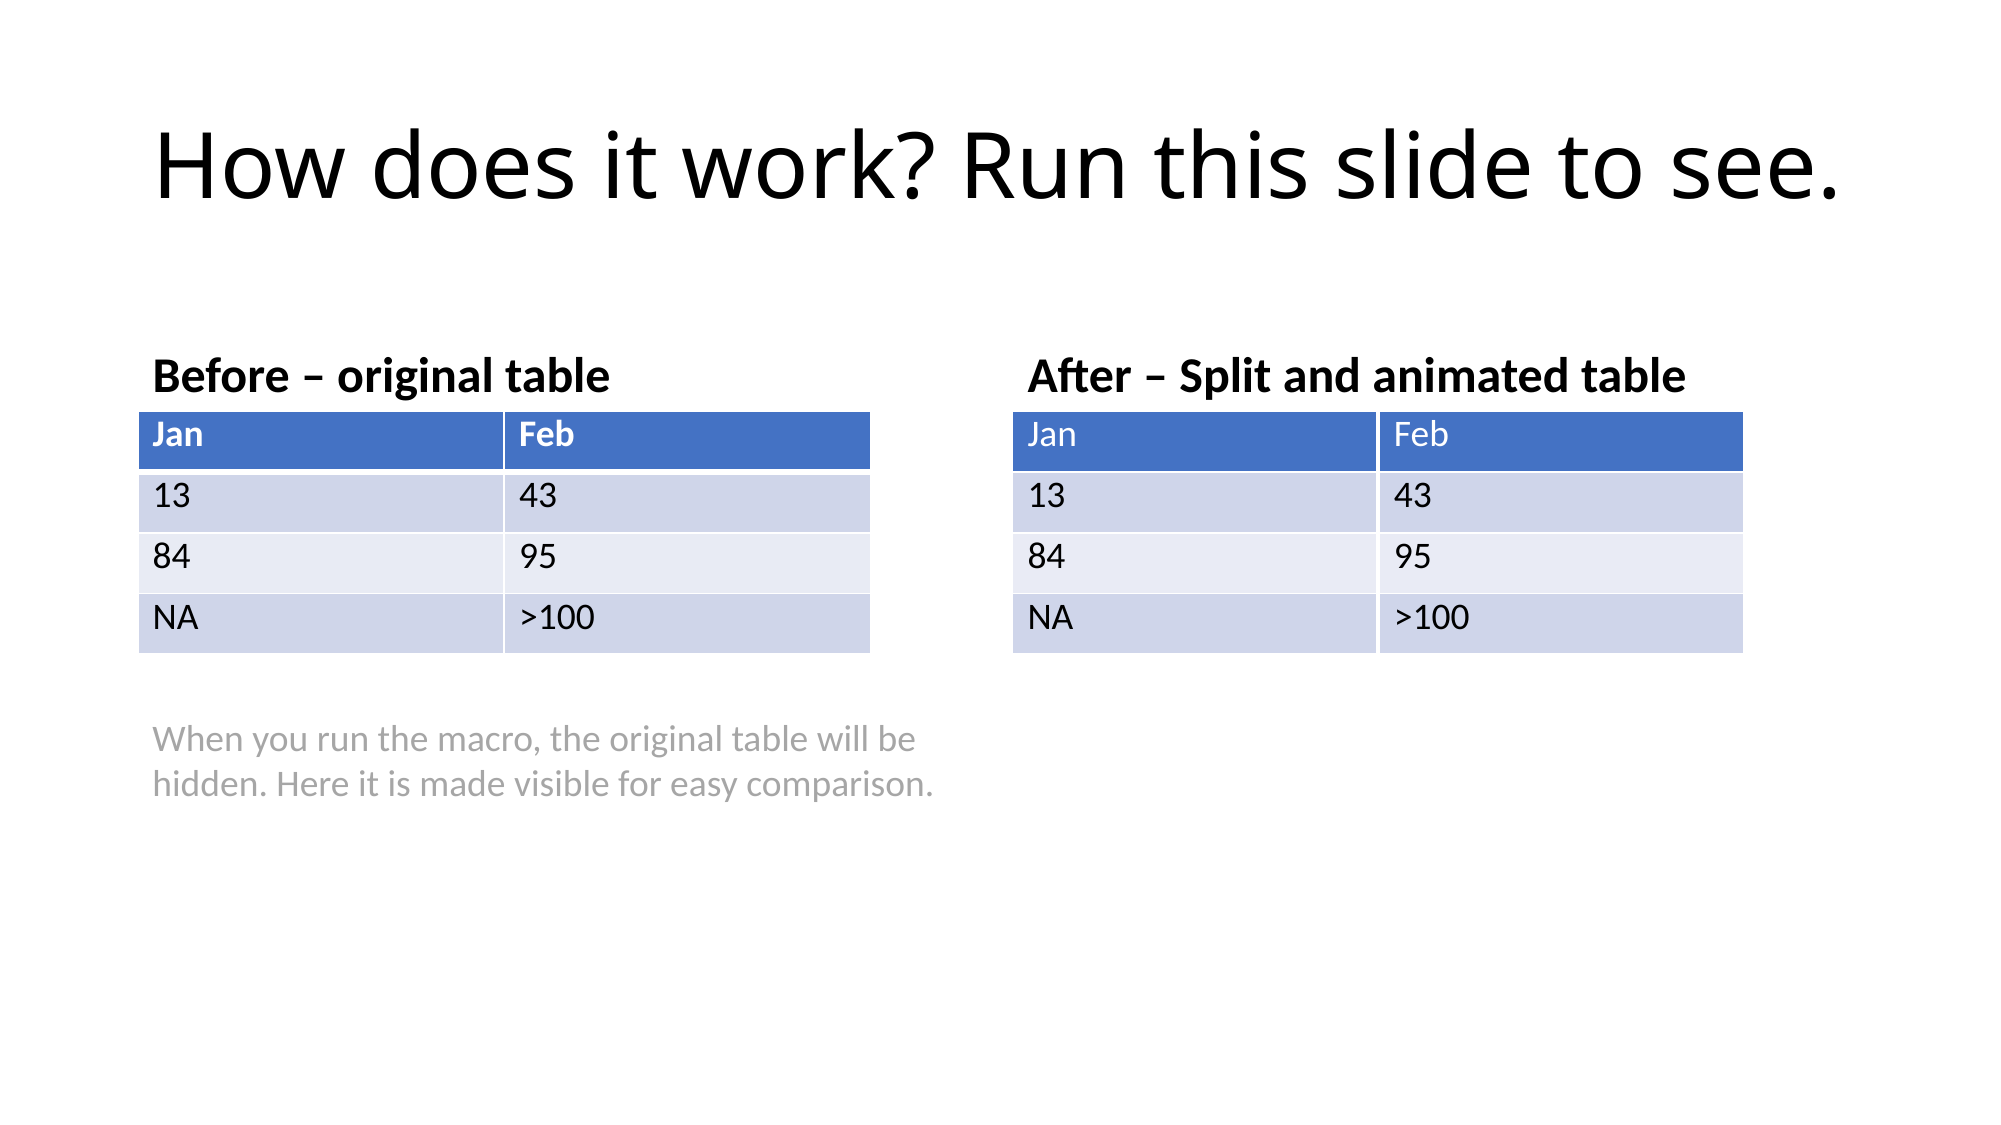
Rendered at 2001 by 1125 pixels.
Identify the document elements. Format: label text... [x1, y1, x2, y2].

title How does it work? Run this slide to see. [137, 59, 1863, 278]
table_cell 95 [505, 534, 870, 593]
table_header NA [1013, 594, 1376, 653]
table_header Feb [505, 412, 870, 469]
table_header Jan [1013, 412, 1376, 471]
list Before – original table [137, 275, 984, 411]
text_box When you run the macro, the original table will be hidden. Here it is made visible for easy comparison. [137, 706, 984, 811]
list After – Split and animated table [1012, 275, 1863, 411]
table_header 43 [1380, 473, 1743, 532]
table_cell 43 [505, 475, 870, 532]
table_cell 13 [139, 475, 503, 532]
table_cell >100 [505, 594, 870, 653]
table_header >100 [1380, 594, 1743, 653]
table_cell 84 [139, 534, 503, 593]
table_header 13 [1013, 473, 1376, 532]
table_header Jan [139, 412, 503, 469]
table_header Feb [1380, 412, 1743, 471]
table_header 84 [1013, 534, 1376, 593]
table_header 95 [1380, 534, 1743, 593]
table_cell NA [139, 594, 503, 653]
